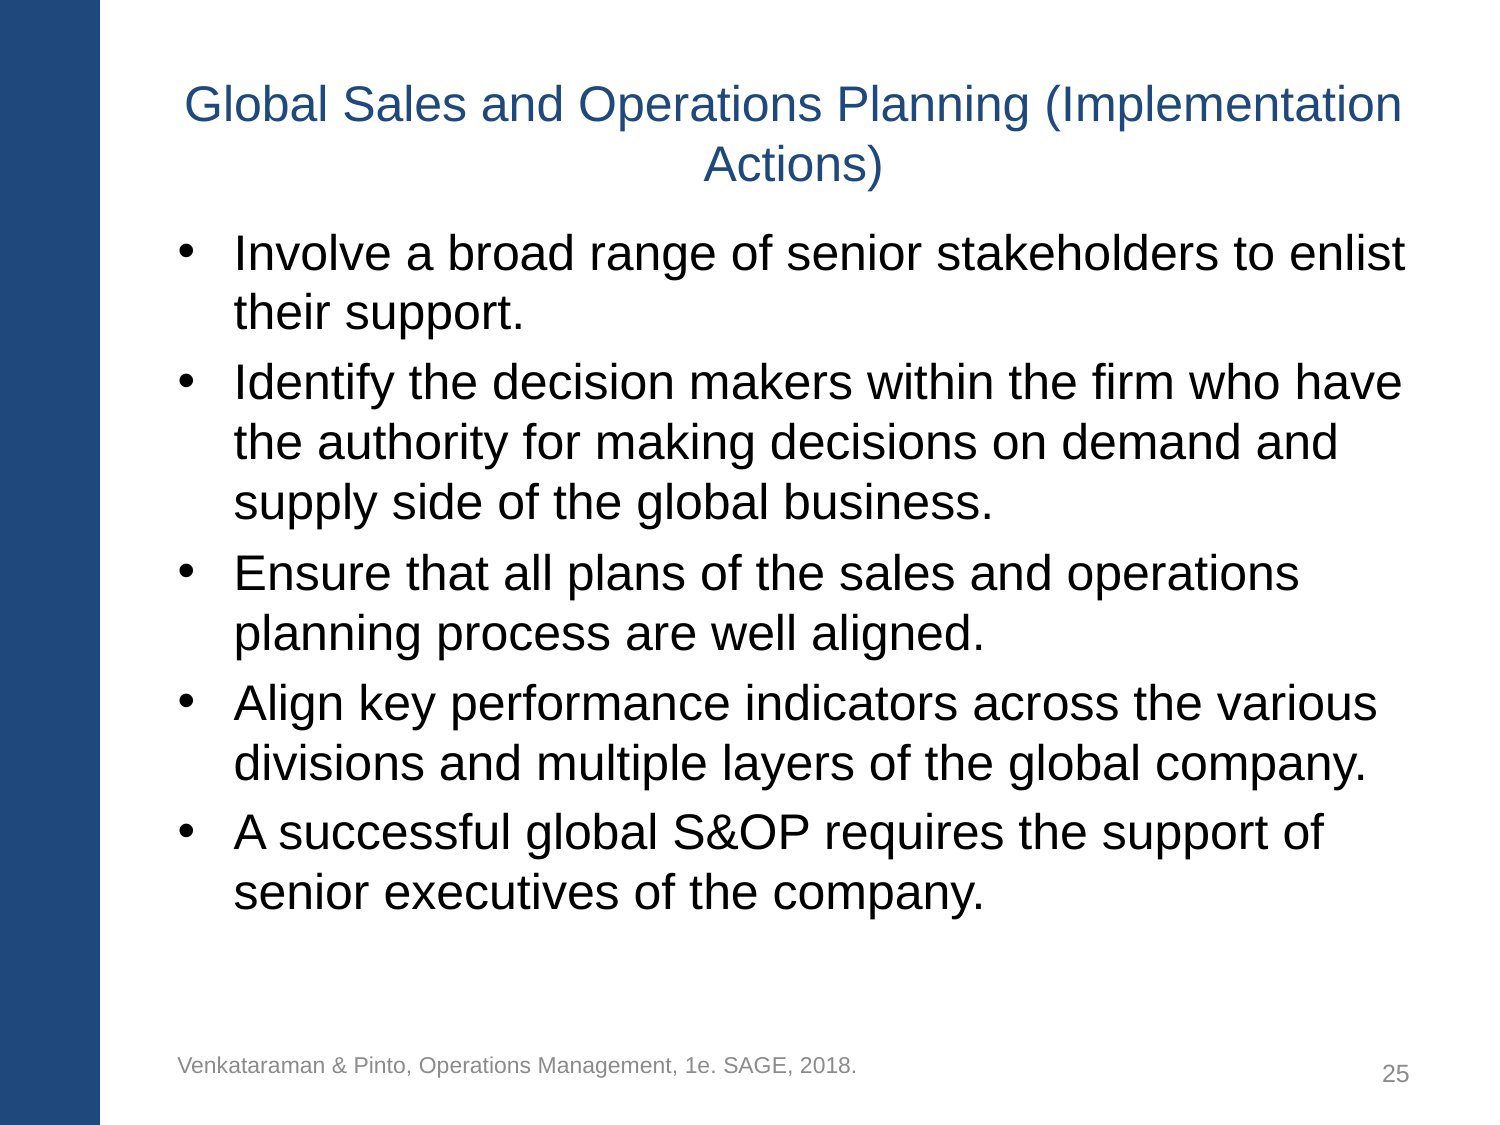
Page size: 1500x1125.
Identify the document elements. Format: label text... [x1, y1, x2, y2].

list Involve a broad range of senior stakeholders to enlist their support. Identify the decision makers within the firm who have the authority for making decisions on demand and supply side of the global business. Ensure that all plans of the sales and operations planning process are well aligned. Align key performance indicators across the various divisions and multiple layers of the global company. A successful global S&OP requires the support of senior executives of the company. [162, 212, 1425, 1025]
footer Venkataraman & Pinto, Operations Management, 1e. SAGE, 2018. [162, 1042, 1313, 1103]
slide_number 25 [1350, 1042, 1425, 1103]
title Global Sales and Operations Planning (Implementation Actions) [162, 37, 1425, 212]
